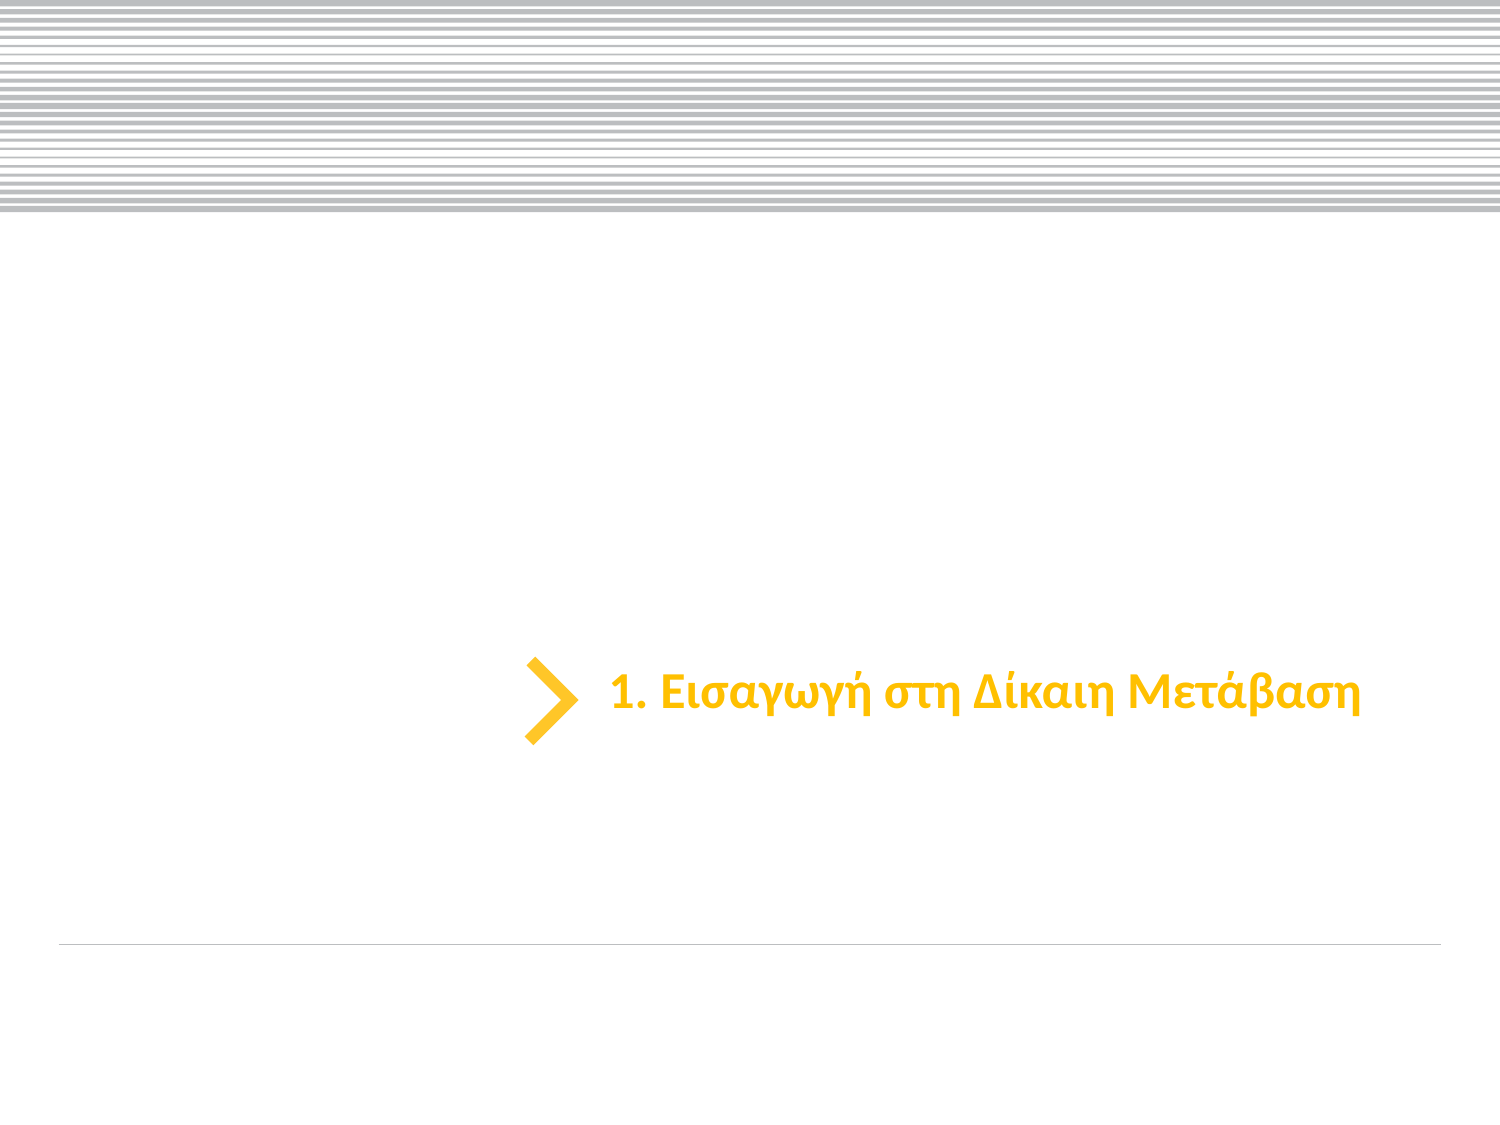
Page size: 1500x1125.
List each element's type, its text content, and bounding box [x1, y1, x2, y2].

text_box [523, 655, 581, 747]
text_box 1. Εισαγωγή στη Δίκαιη Μετάβαση [608, 609, 1412, 728]
